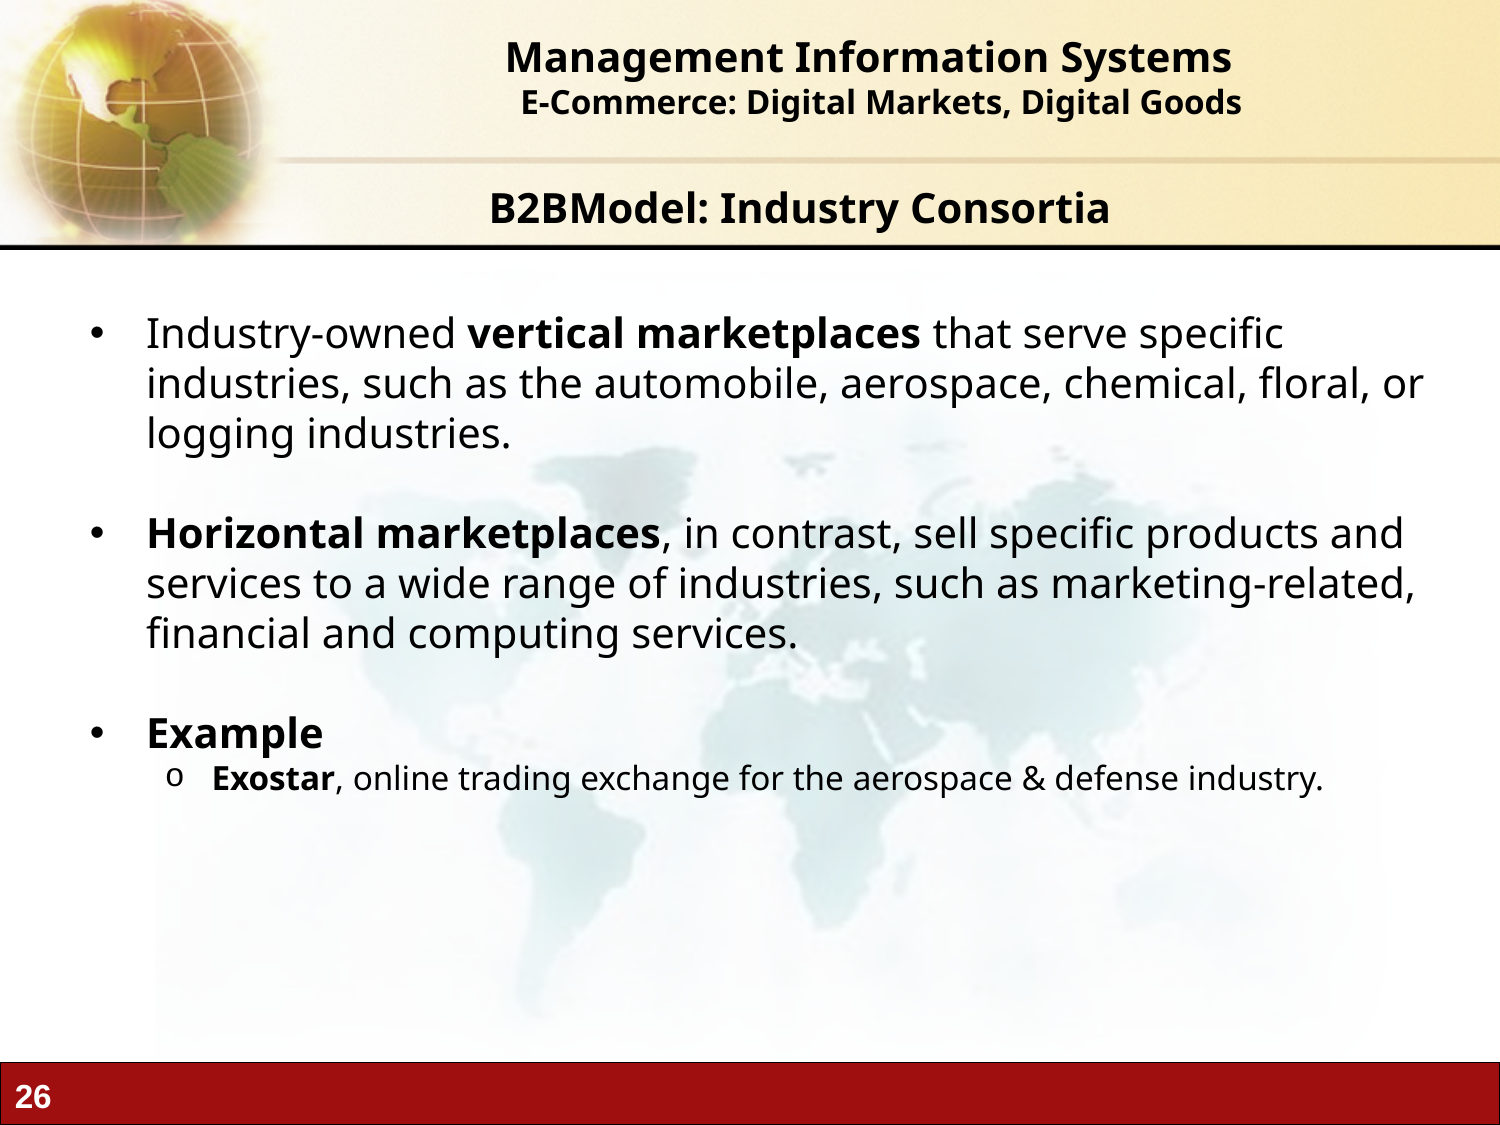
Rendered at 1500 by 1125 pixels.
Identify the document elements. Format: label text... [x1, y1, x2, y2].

text_box Industry-owned vertical marketplaces that serve specific industries, such as the automobile, aerospace, chemical, floral, or logging industries. Horizontal marketplaces, in contrast, sell specific products and services to a wide range of industries, such as marketing-related, financial and computing services. Example Exostar, online trading exchange for the aerospace & defense industry. [75, 299, 1450, 1025]
text_box Management Information Systems E-Commerce: Digital Markets, Digital Goods [237, 32, 1500, 119]
text_box B2BModel: Industry Consortia [262, 174, 1338, 240]
picture [0, 0, 1500, 1062]
